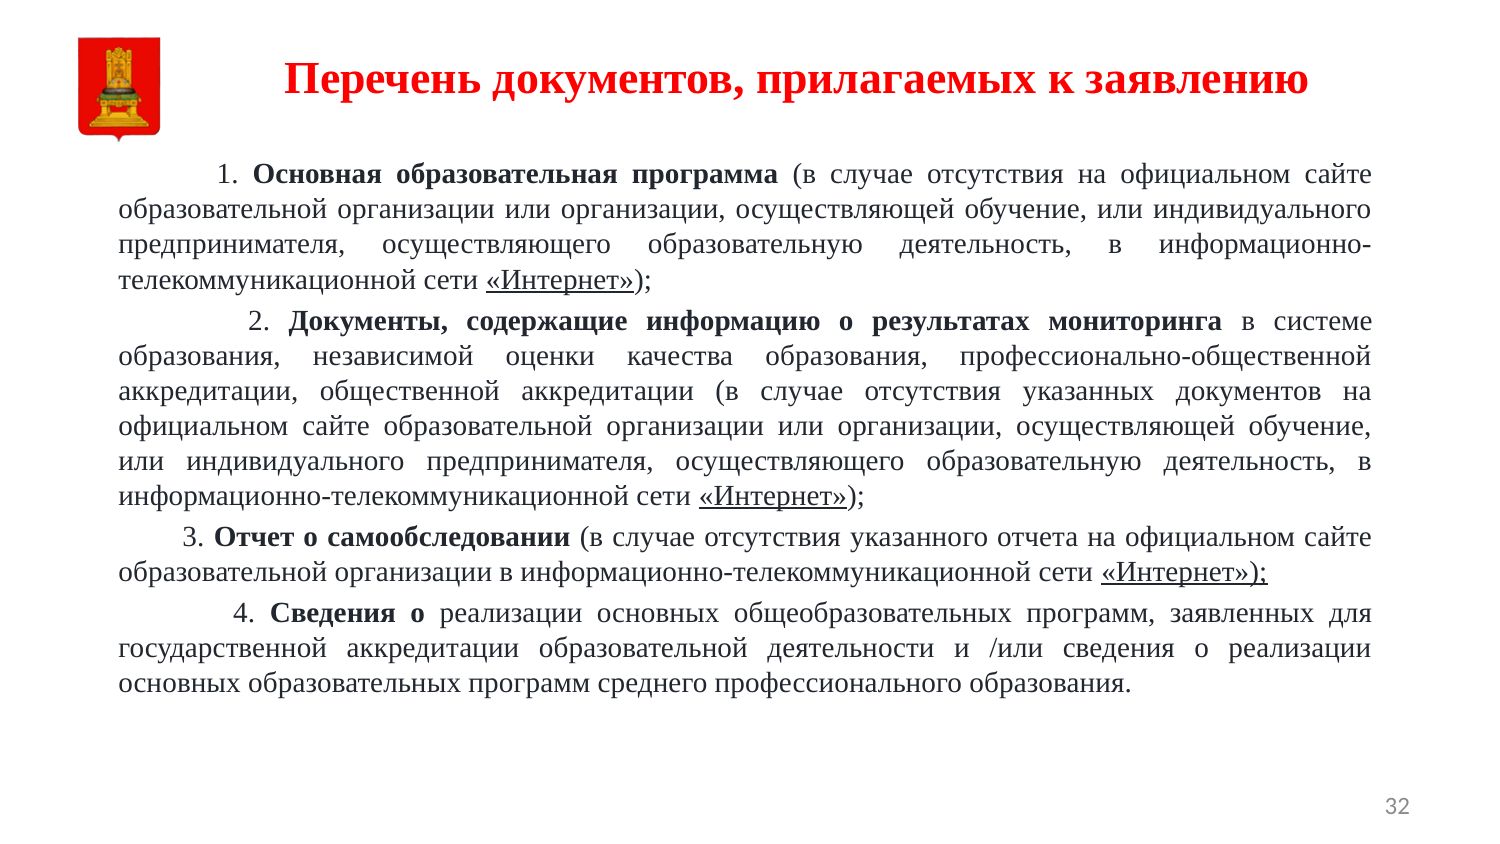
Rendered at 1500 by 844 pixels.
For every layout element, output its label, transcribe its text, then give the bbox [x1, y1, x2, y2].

list 1. Основная образовательная программа (в случае отсутствия на официальном сайте образовательной организации или организации, осуществляющей обучение, или индивидуального предпринимателя, осуществляющего образовательную деятельность, в информационно-телекоммуникационной сети «Интернет»); 2. Документы, содержащие информацию о результатах мониторинга в системе образования, независимой оценки качества образования, профессионально-общественной аккредитации, общественной аккредитации (в случае отсутствия указанных документов на официальном сайте образовательной организации или организации, осуществляющей обучение, или индивидуального предпринимателя, осуществляющего образовательную деятельность, в информационно-телекоммуникационной сети «Интернет»); 3. Отчет о самообследовании (в случае отсутствия указанного отчета на официальном сайте образовательной организации в информационно-телекоммуникационной сети «Интернет»); 4. Сведения о реализации основных общеобразовательных программ, заявленных для государственной аккредитации образовательной деятельности и /или сведения о реализации основных образовательных программ среднего профессионального образования. [103, 147, 1388, 723]
slide_number 32 [1074, 782, 1425, 827]
title Перечень документов, прилагаемых к заявлению [218, 8, 1388, 111]
picture [76, 31, 166, 148]
